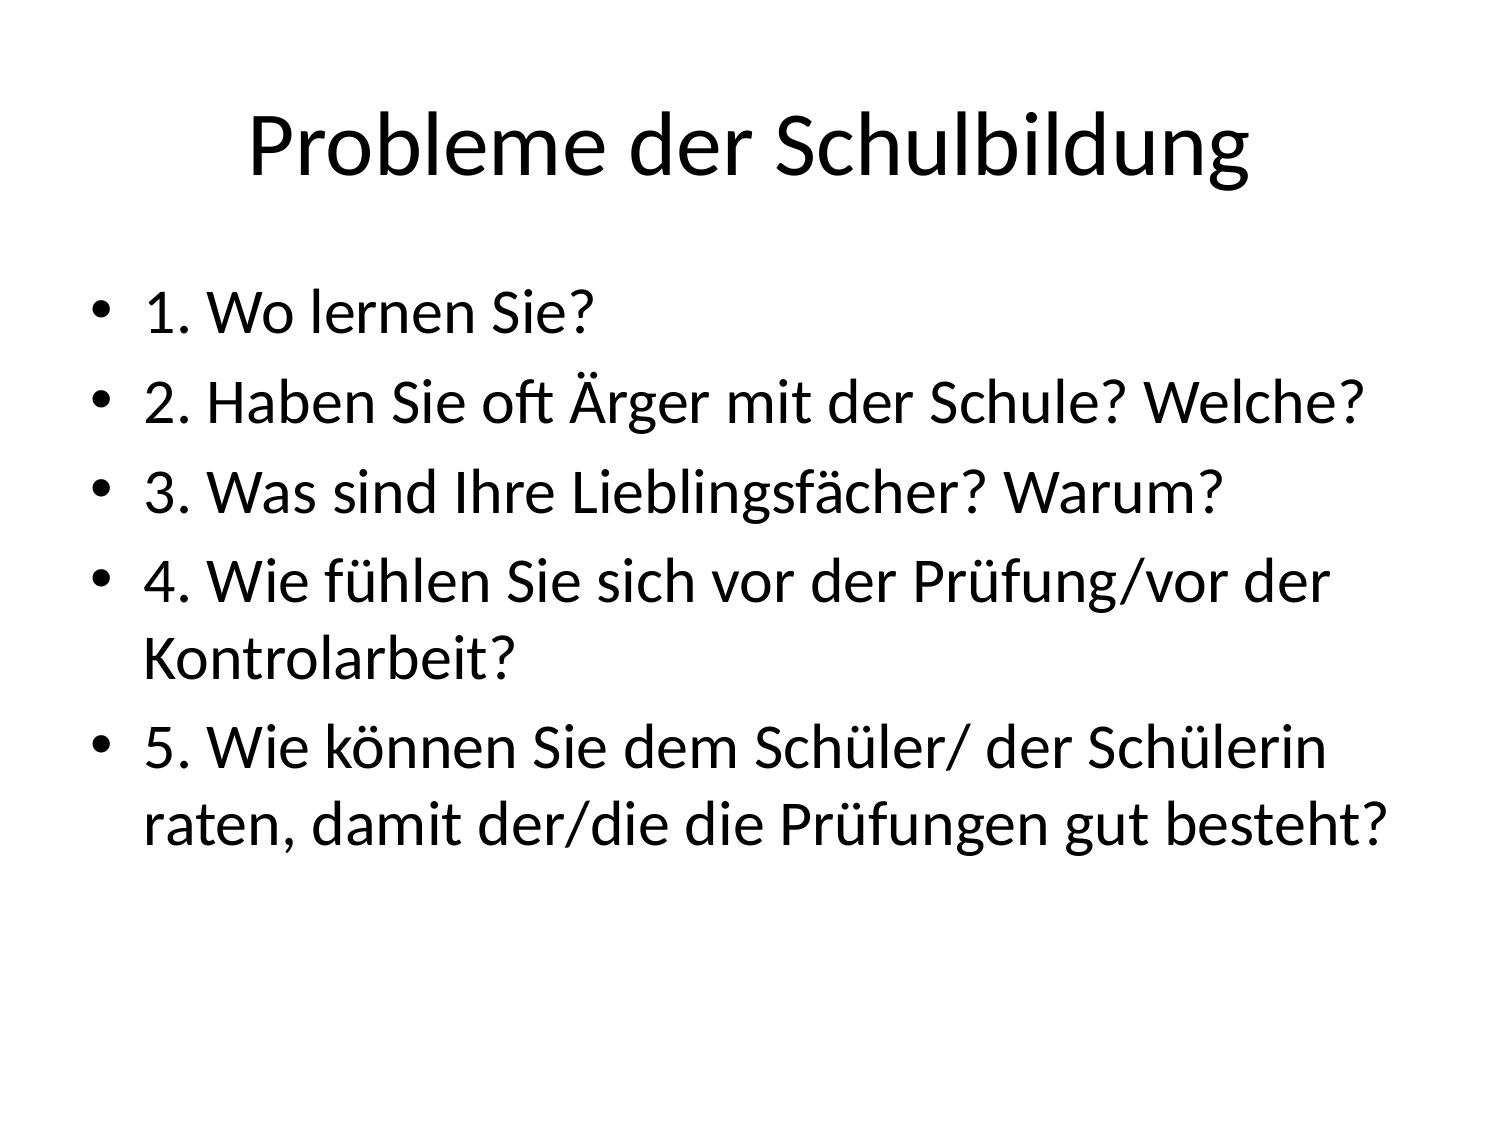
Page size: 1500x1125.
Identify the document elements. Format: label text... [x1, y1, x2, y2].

title Probleme der Schulbildung [75, 45, 1425, 233]
list 1. Wo lernen Sie? 2. Haben Sie oft Ärger mit der Schule? Welche? 3. Was sind Ihre Lieblingsfächer? Warum? 4. Wie fühlen Sie sich vor der Prüfung/vor der Kontrolarbeit? 5. Wie können Sie dem Schüler/ der Schülerin raten, damit der/die die Prüfungen gut besteht? [75, 262, 1425, 1005]
